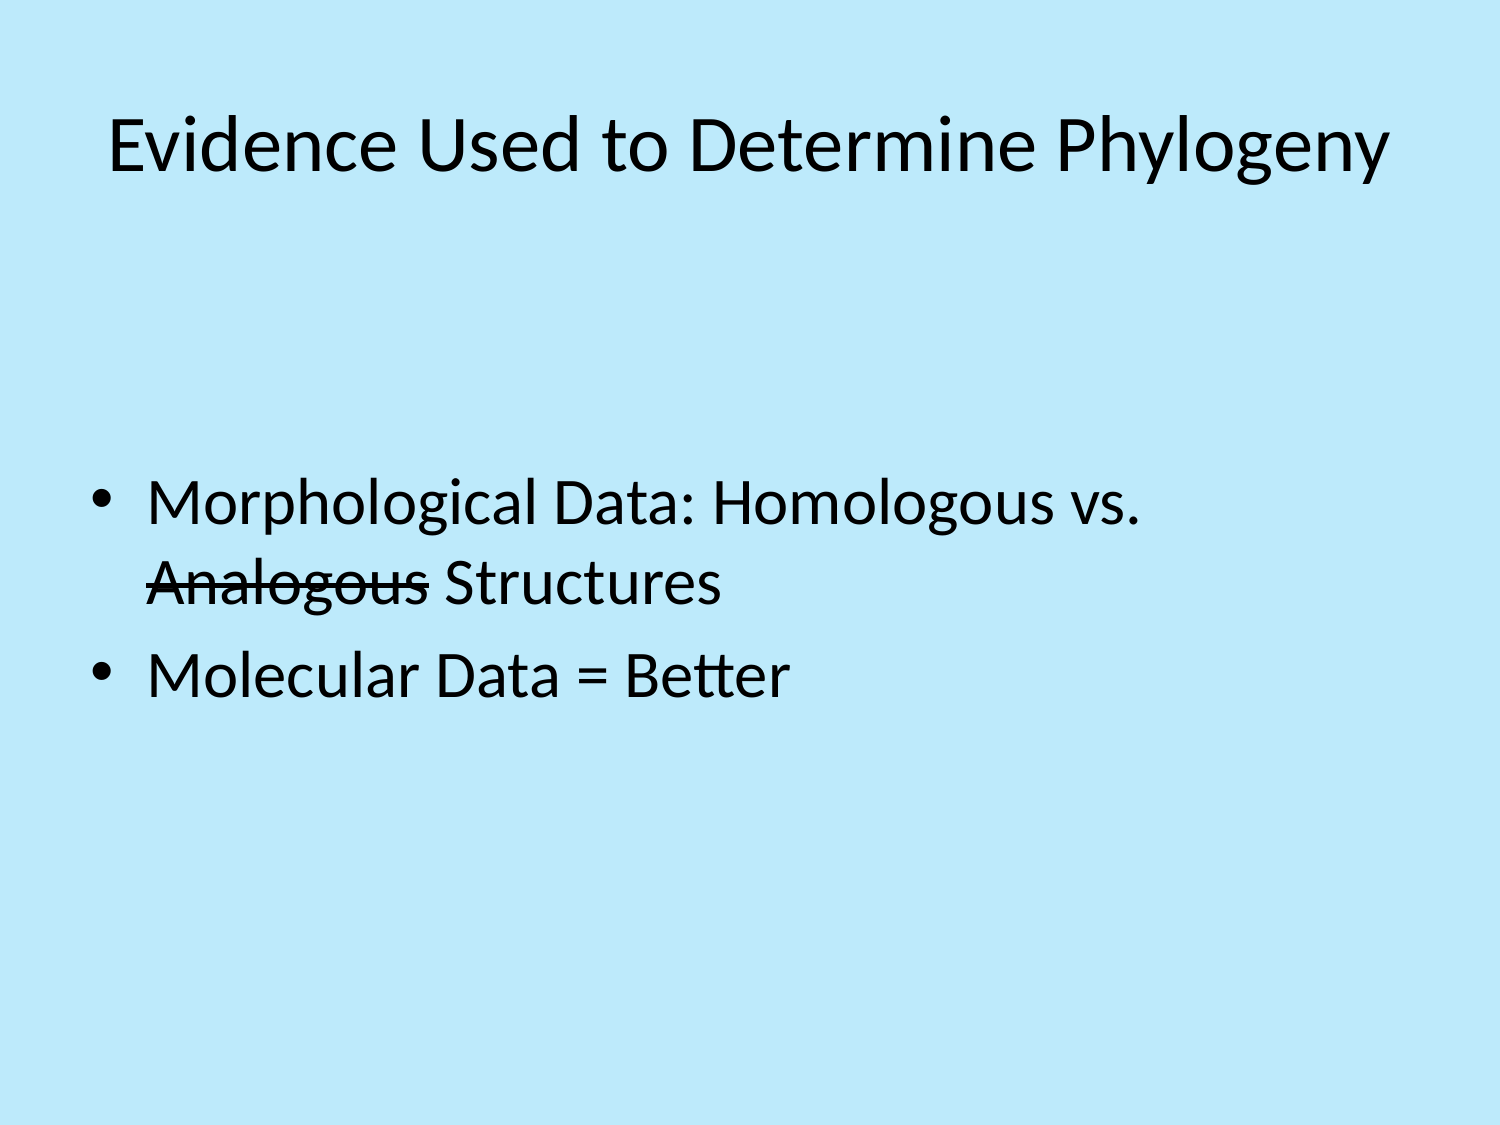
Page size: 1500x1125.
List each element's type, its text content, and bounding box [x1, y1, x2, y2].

title Evidence Used to Determine Phylogeny [75, 45, 1425, 233]
list Morphological Data: Homologous vs. Analogous Structures Molecular Data = Better [75, 450, 1425, 763]
